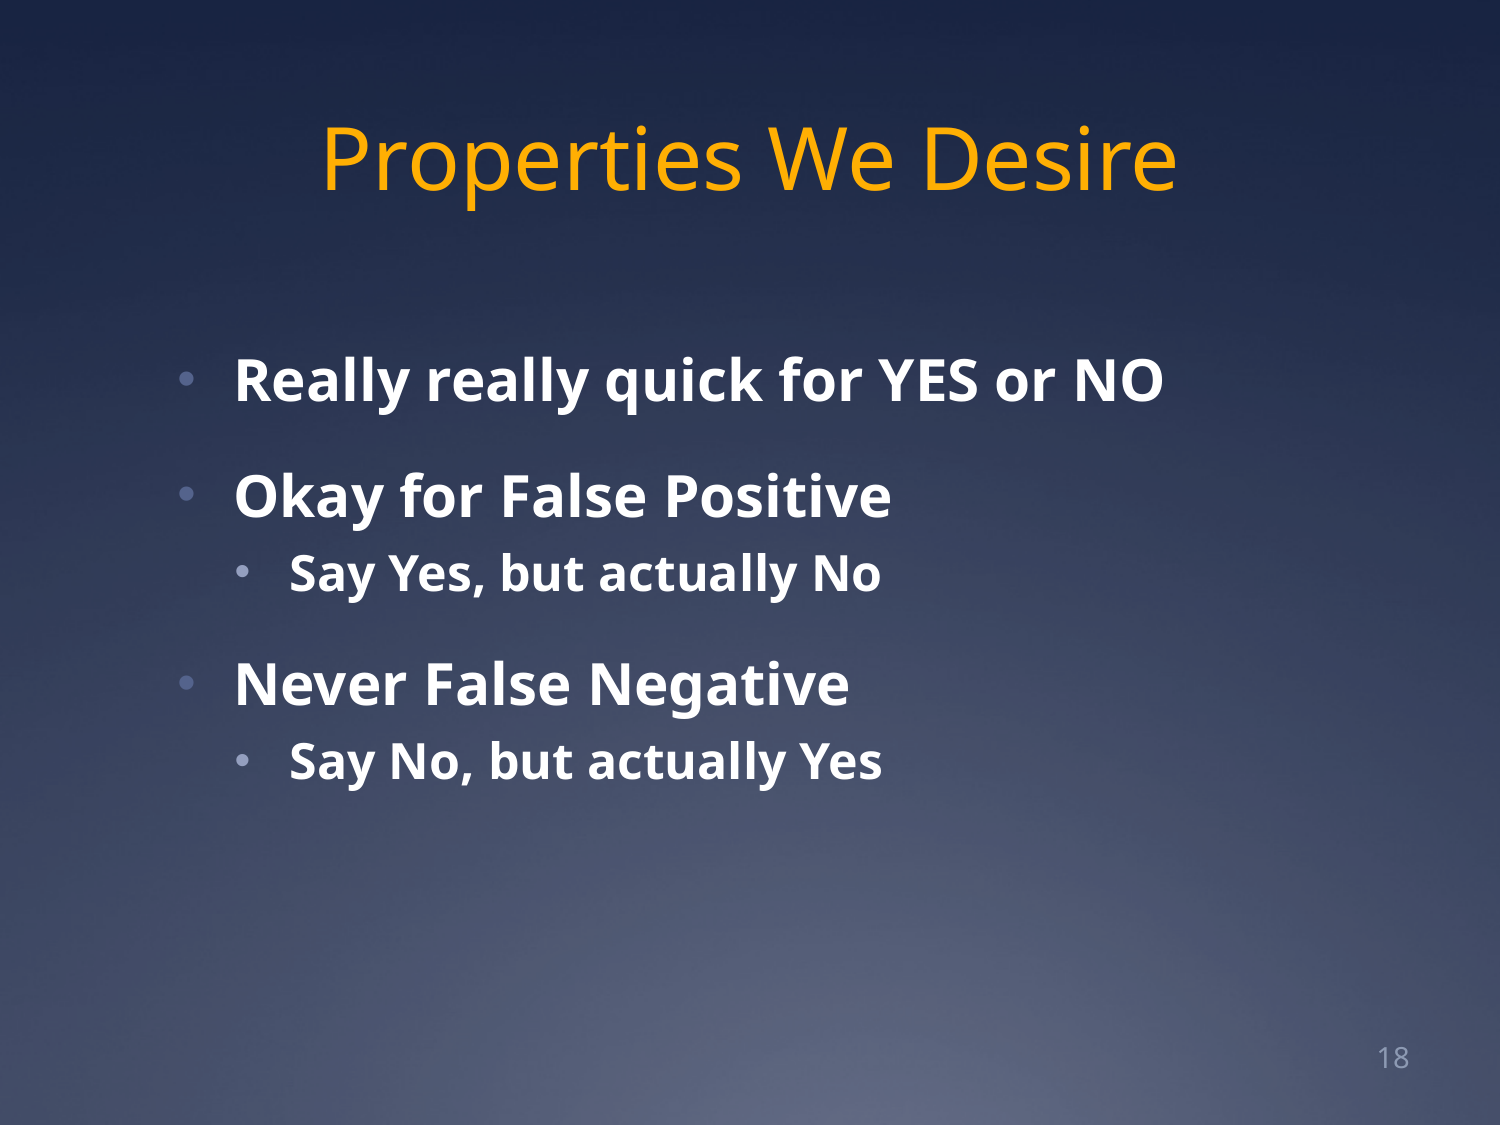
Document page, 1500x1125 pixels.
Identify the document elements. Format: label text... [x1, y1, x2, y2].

list Really really quick for YES or NO Okay for False Positive Say Yes, but actually No Never False Negative Say No, but actually Yes [162, 335, 1338, 1005]
slide_number 18 [1325, 1029, 1425, 1090]
title Properties We Desire [100, 95, 1400, 225]
